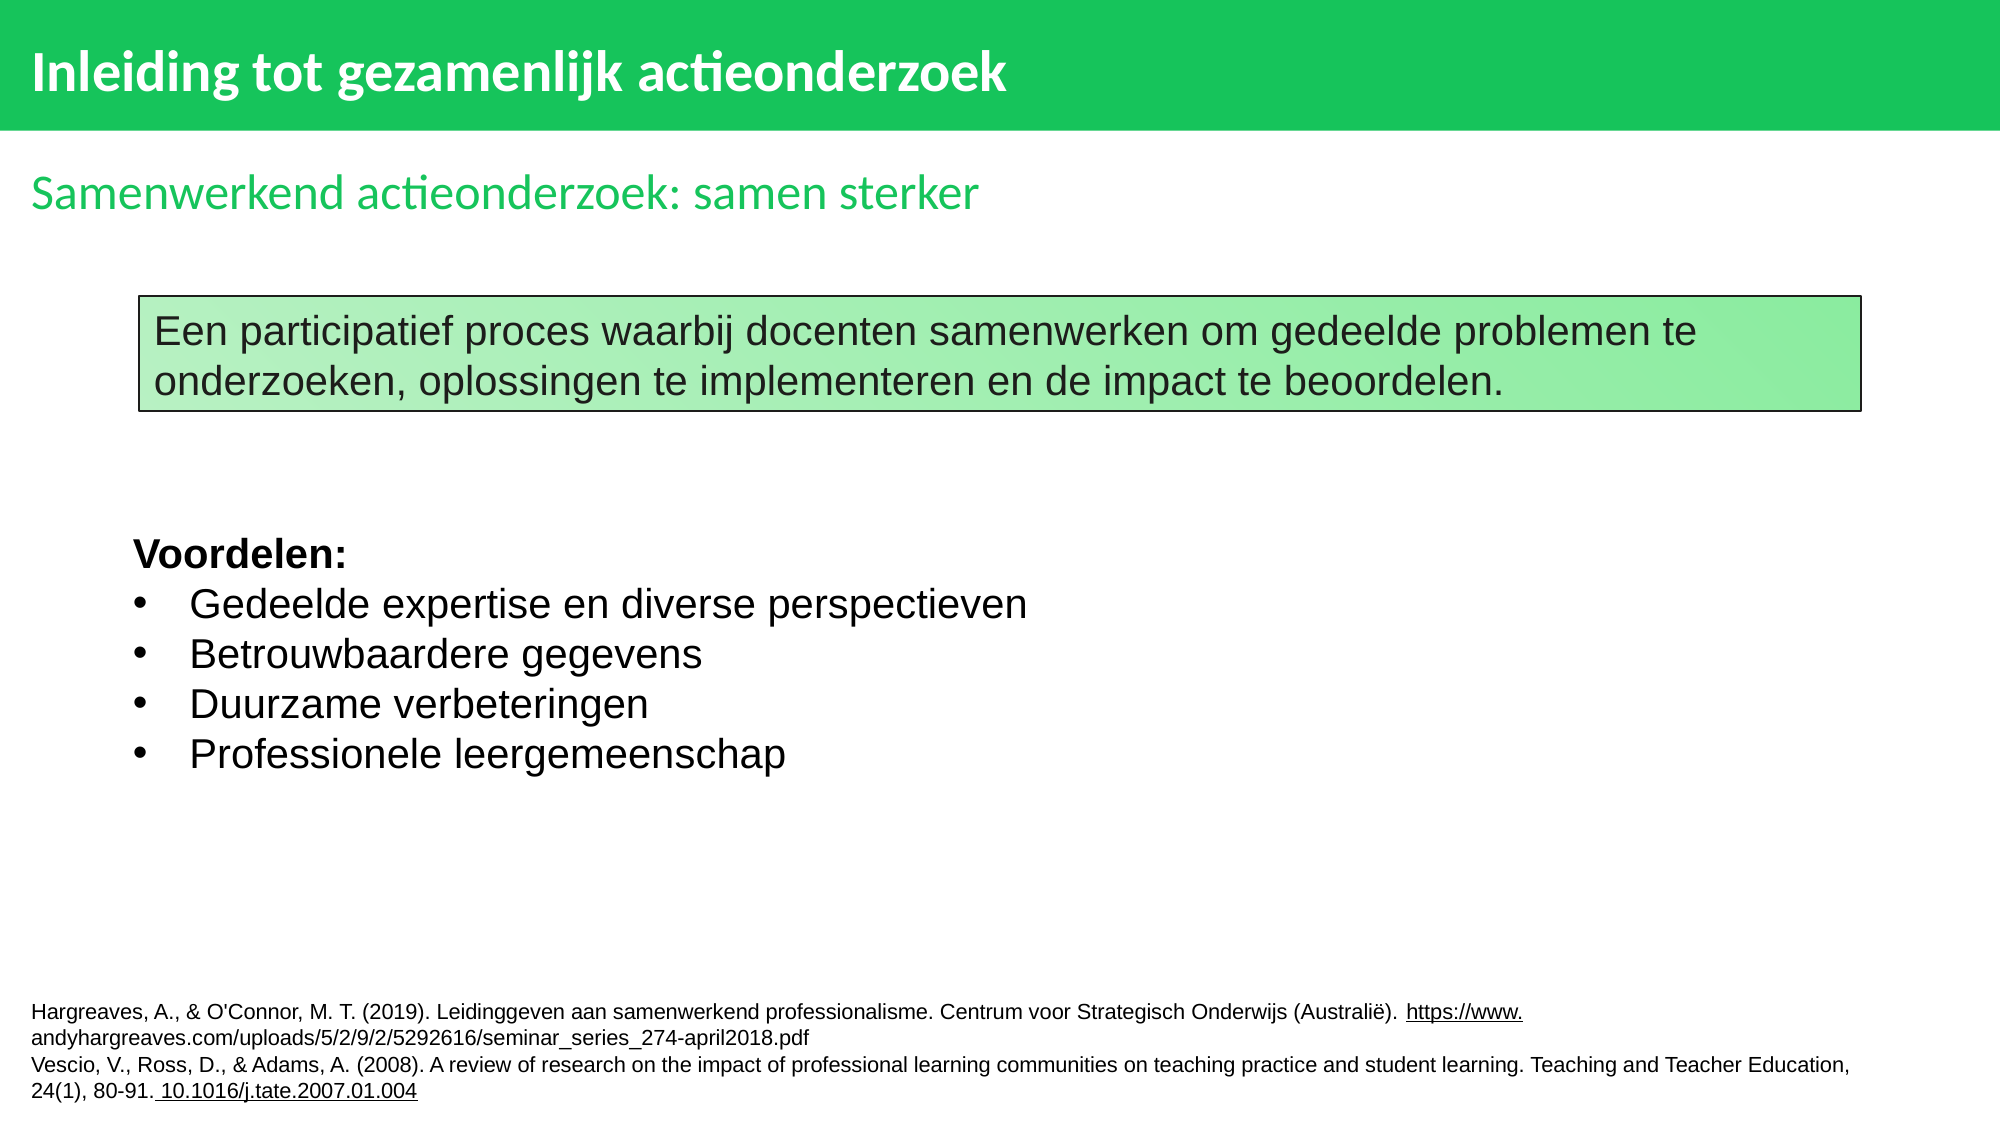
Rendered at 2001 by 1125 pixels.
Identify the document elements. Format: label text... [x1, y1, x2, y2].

text_box Samenwerkend actieonderzoek: samen sterker [16, 151, 2000, 227]
text_box Hargreaves, A., & O'Connor, M. T. (2019). Leidinggeven aan samenwerkend professionalisme. Centrum voor Strategisch Onderwijs (Australië). https://www.andyhargreaves.com/uploads/5/2/9/2/5292616/seminar_series_274-april2018.pdf Vescio, V., Ross, D., & Adams, A. (2008). A review of research on the impact of professional learning communities on teaching practice and student learning. Teaching and Teacher Education, 24(1), 80-91. 10.1016/j.tate.2007.01.004 [16, 990, 1918, 1111]
title Inleiding tot gezamenlijk actieonderzoek [16, 13, 1976, 131]
text_box Voordelen: Gedeelde expertise en diverse perspectieven Betrouwbaardere gegevens Duurzame verbeteringen Professionele leergemeenschap [117, 519, 1861, 785]
text_box Een participatief proces waarbij docenten samenwerken om gedeelde problemen te onderzoeken, oplossingen te implementeren en de impact te beoordelen. [139, 296, 1861, 412]
